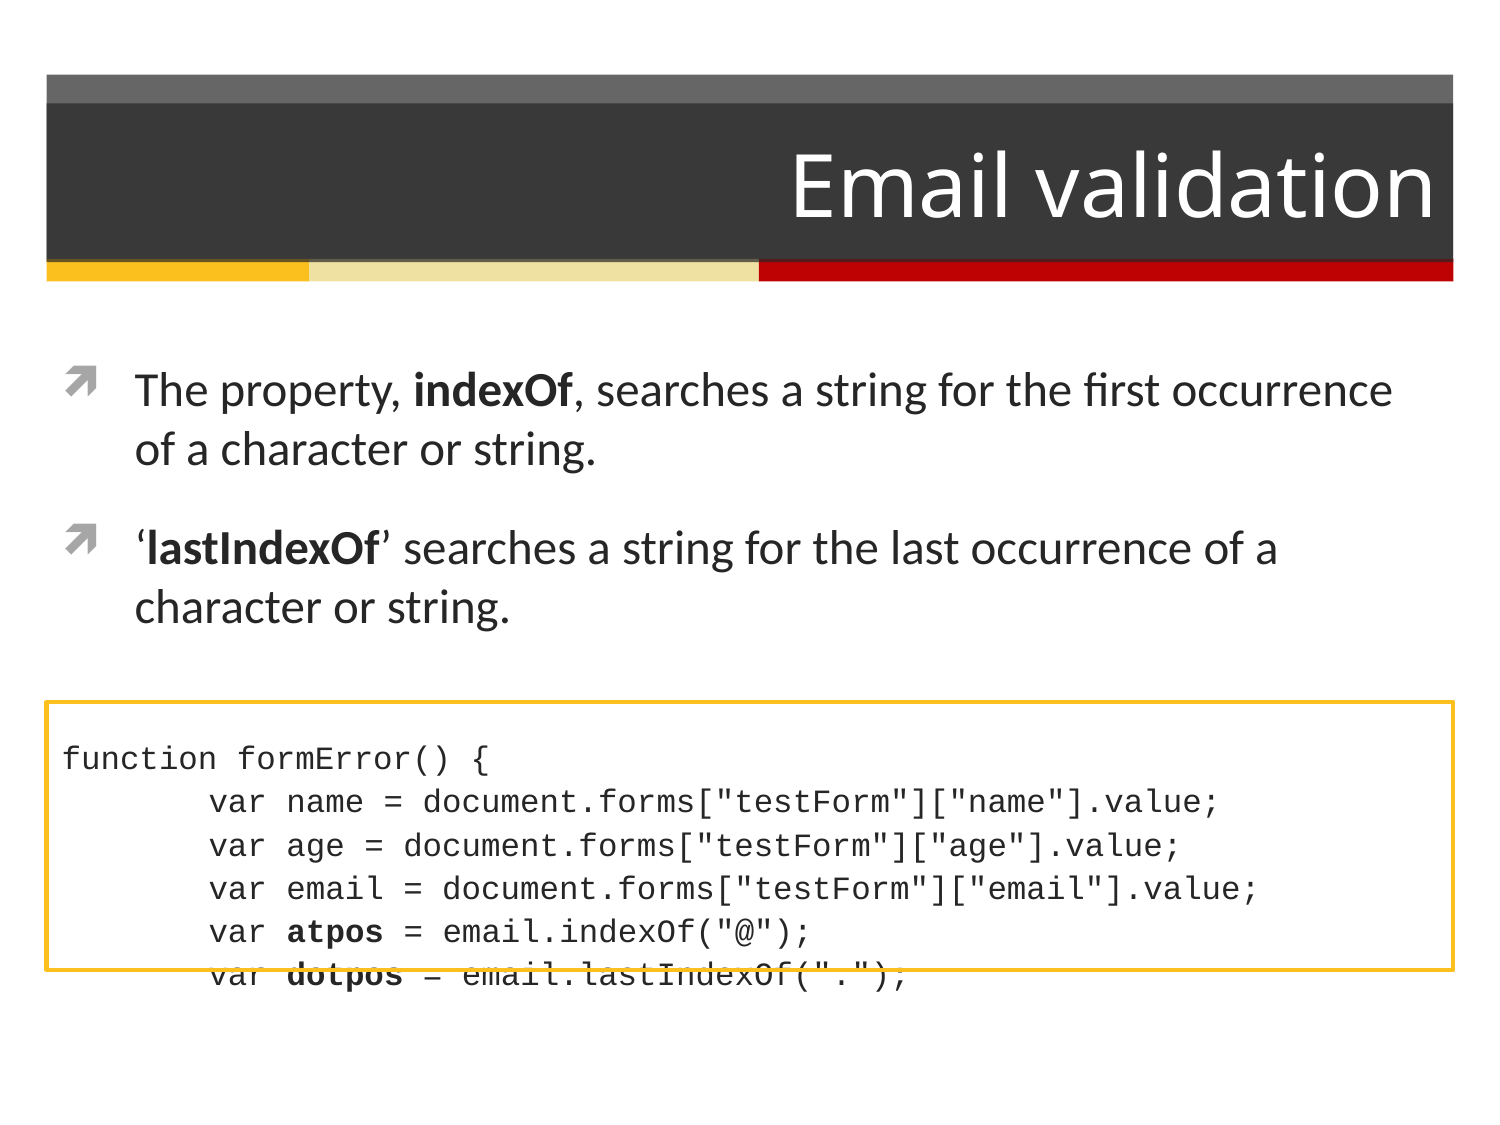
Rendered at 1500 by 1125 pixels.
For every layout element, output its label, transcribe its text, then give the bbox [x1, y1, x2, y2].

text_box [44, 700, 1455, 972]
list The property, indexOf, searches a string for the first occurrence of a character or string. ‘lastIndexOf’ searches a string for the last occurrence of a character or string. function formError() { var name = document.forms["testForm"]["name"].value; var age = document.forms["testForm"]["age"].value; var email = document.forms["testForm"]["email"].value; var atpos = email.indexOf("@"); var dotpos = email.lastIndexOf("."); [46, 972, 1454, 1005]
title Email validation [46, 103, 1454, 263]
list The property, indexOf, searches a string for the first occurrence of a character or string. ‘lastIndexOf’ searches a string for the last occurrence of a character or string. function formError() { var name = document.forms["testForm"]["name"].value; var age = document.forms["testForm"]["age"].value; var email = document.forms["testForm"]["email"].value; var atpos = email.indexOf("@"); var dotpos = email.lastIndexOf("."); [46, 350, 1454, 700]
